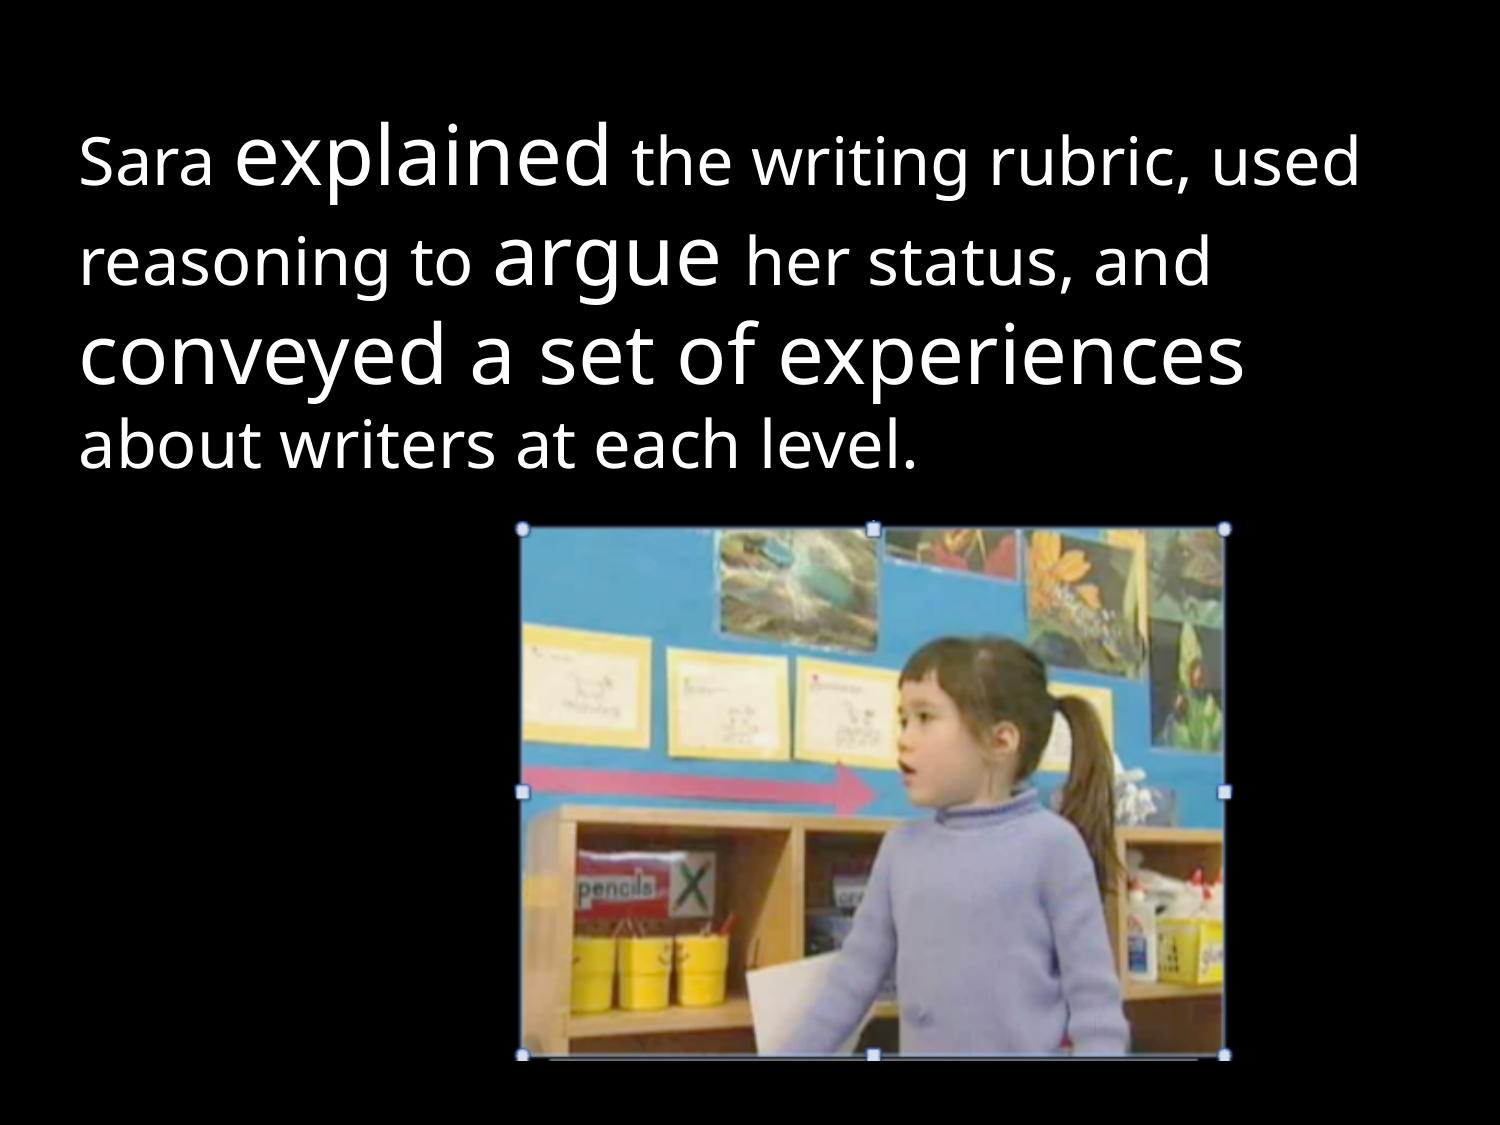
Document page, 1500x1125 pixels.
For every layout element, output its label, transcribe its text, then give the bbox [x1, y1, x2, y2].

text_box Sara explained the writing rubric, used reasoning to argue her status, and conveyed a set of experiences about writers at each level. [63, 94, 1425, 490]
picture [513, 520, 1237, 1062]
